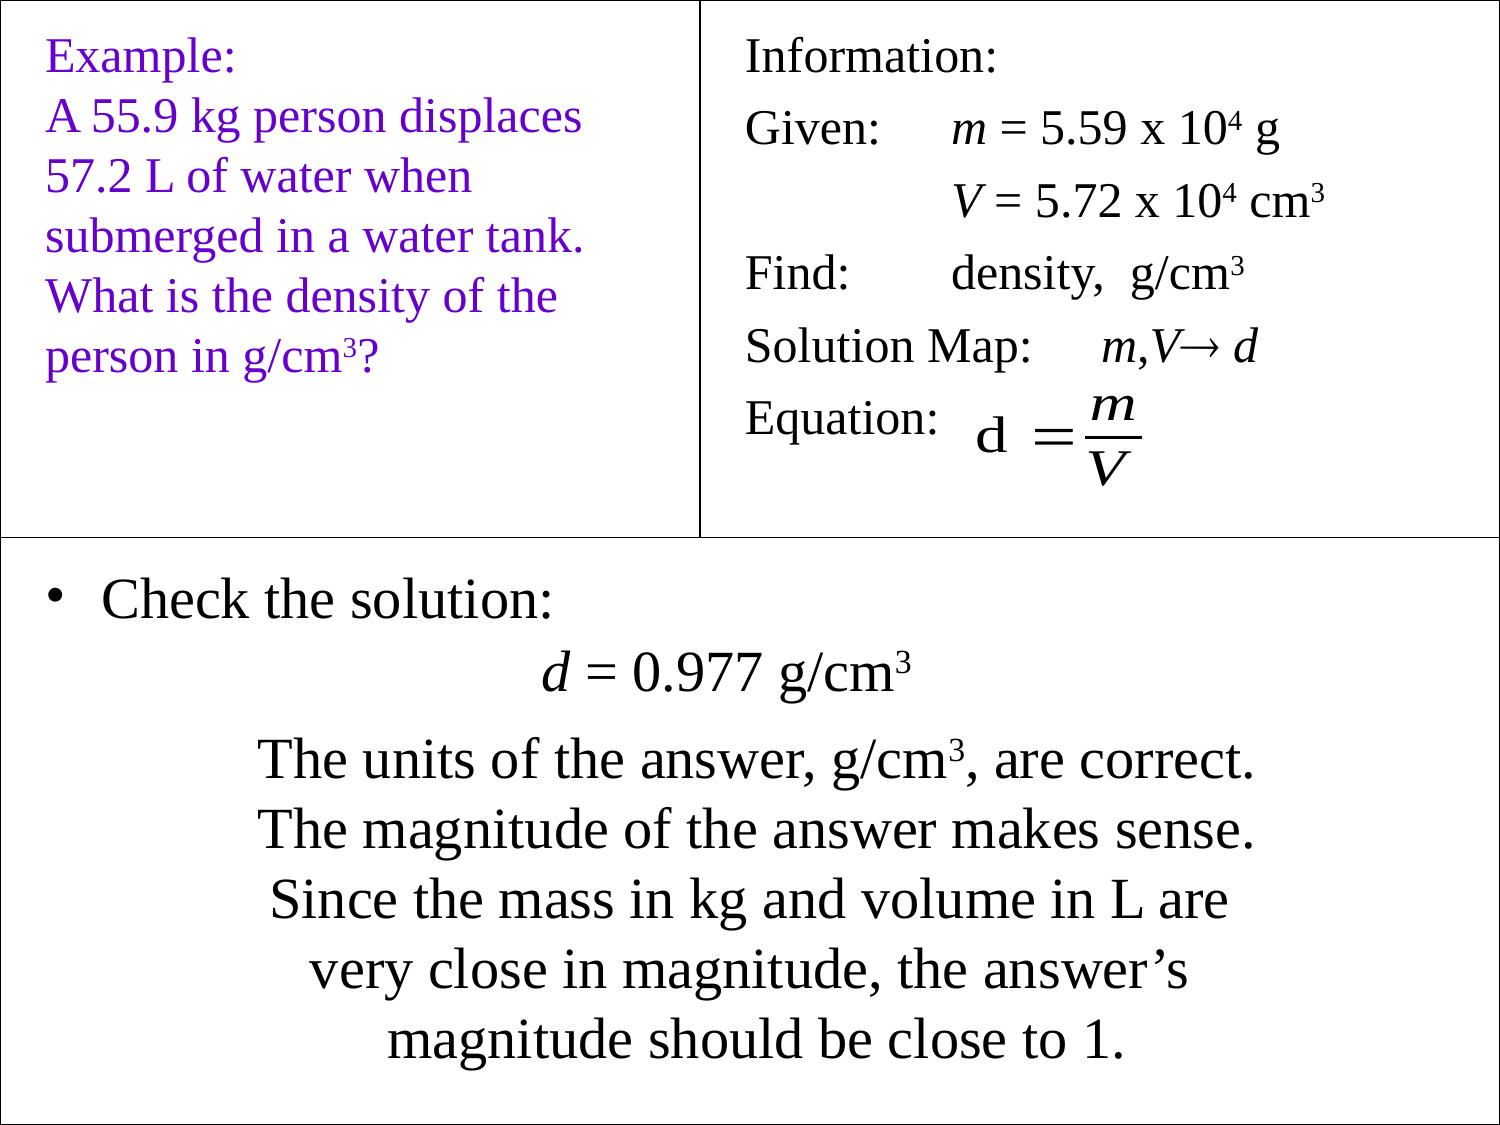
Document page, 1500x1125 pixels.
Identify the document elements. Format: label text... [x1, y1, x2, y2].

text_box The units of the answer, g/cm3, are correct. The magnitude of the answer makes sense. Since the mass in kg and volume in L are very close in magnitude, the answer’s magnitude should be close to 1. [242, 712, 1271, 1078]
text_box d = 0.977 g/cm3 [526, 624, 927, 711]
text_box Example: A 55.9 kg person displaces 57.2 L of water when submerged in a water tank. What is the density of the person in g/cm3? [0, 0, 699, 537]
text_box Information: Given: m = 5.59 x 104 g V = 5.72 x 104 cm3 Find: density, g/cm3 Solution Map: m,V d Equation: [699, 0, 1500, 538]
text_box Check the solution: [0, 537, 1500, 1125]
